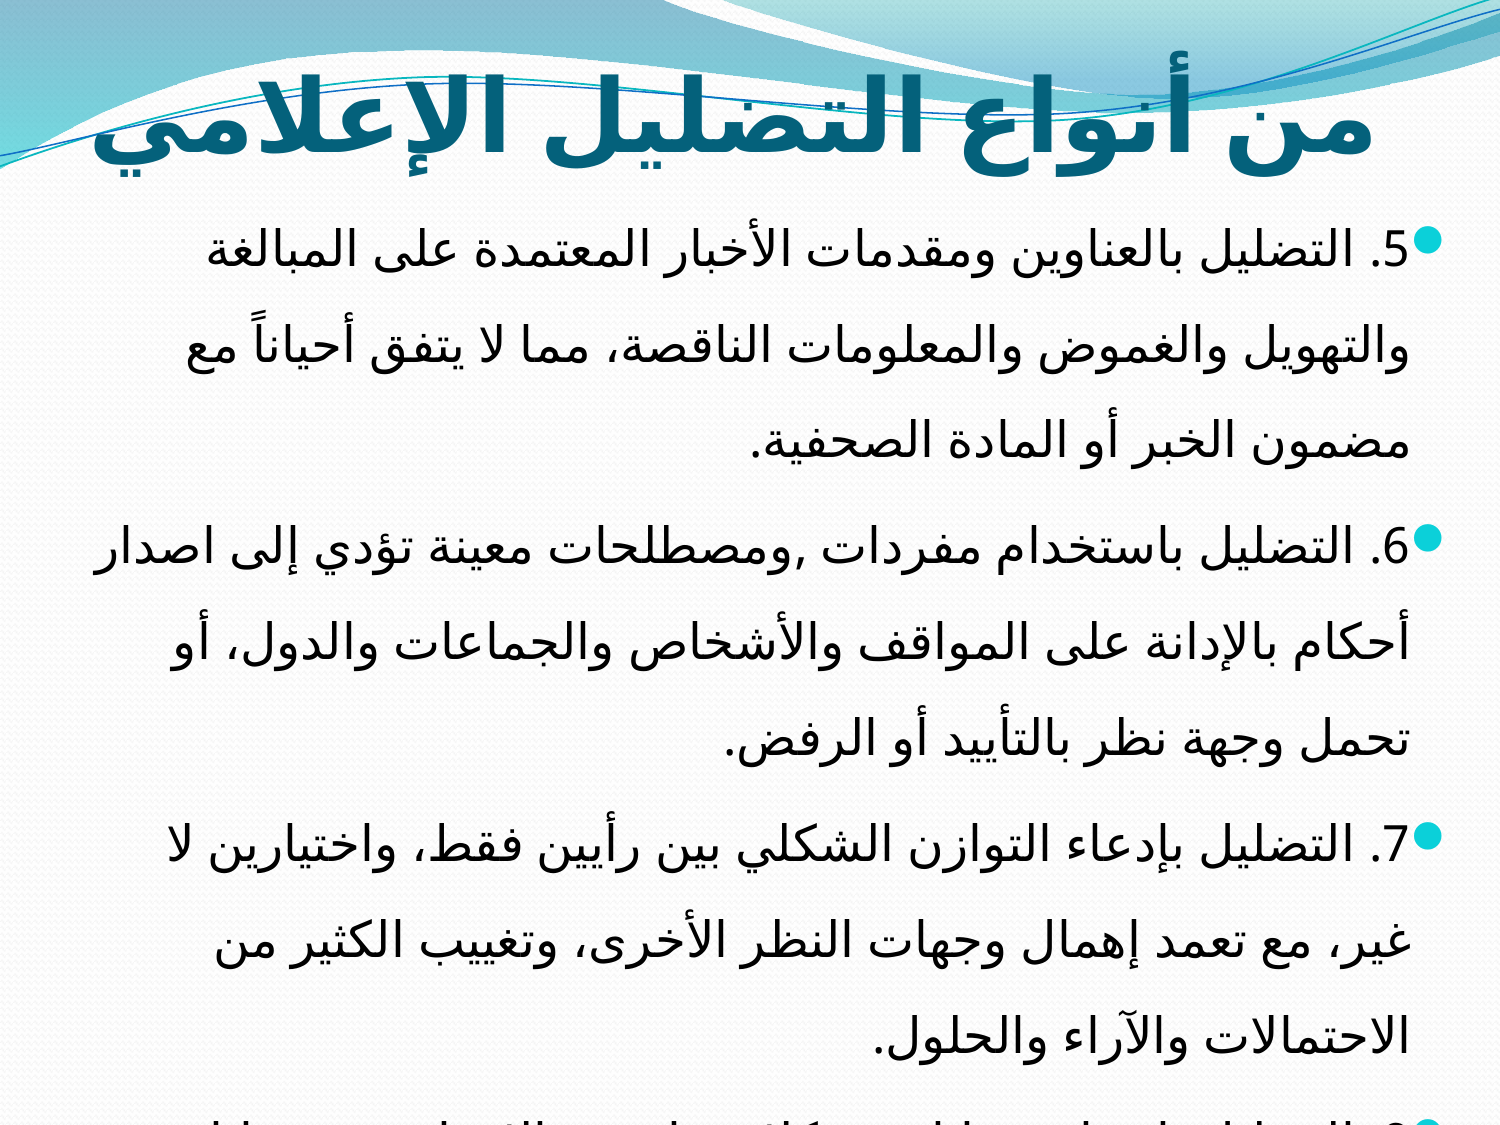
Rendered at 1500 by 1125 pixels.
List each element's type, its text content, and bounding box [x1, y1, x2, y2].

list 5. التضليل بالعناوين ومقدمات الأخبار المعتمدة على المبالغة والتهويل والغموض والمعلومات الناقصة، مما لا يتفق أحياناً مع مضمون الخبر أو المادة الصحفية. 6. التضليل باستخدام مفردات ,ومصطلحات معينة تؤدي إلى اصدار أحكام بالإدانة على المواقف والأشخاص والجماعات والدول، أو تحمل وجهة نظر بالتأييد أو الرفض. 7. التضليل بإدعاء التوازن الشكلي بين رأيين فقط، واختيارين لا غير، مع تعمد إهمال وجهات النظر الأخرى، وتغييب الكثير من الاحتمالات والآراء والحلول. 8. التضليل باختيار قضايا ومشكلات زائفة، والابتعاد عن قضايا أخرى تهم الجمهور، وتساهم في تشكيل الوعي الصحيح. [76, 172, 1473, 979]
title من أنواع التضليل الإعلامي [88, 42, 1439, 172]
